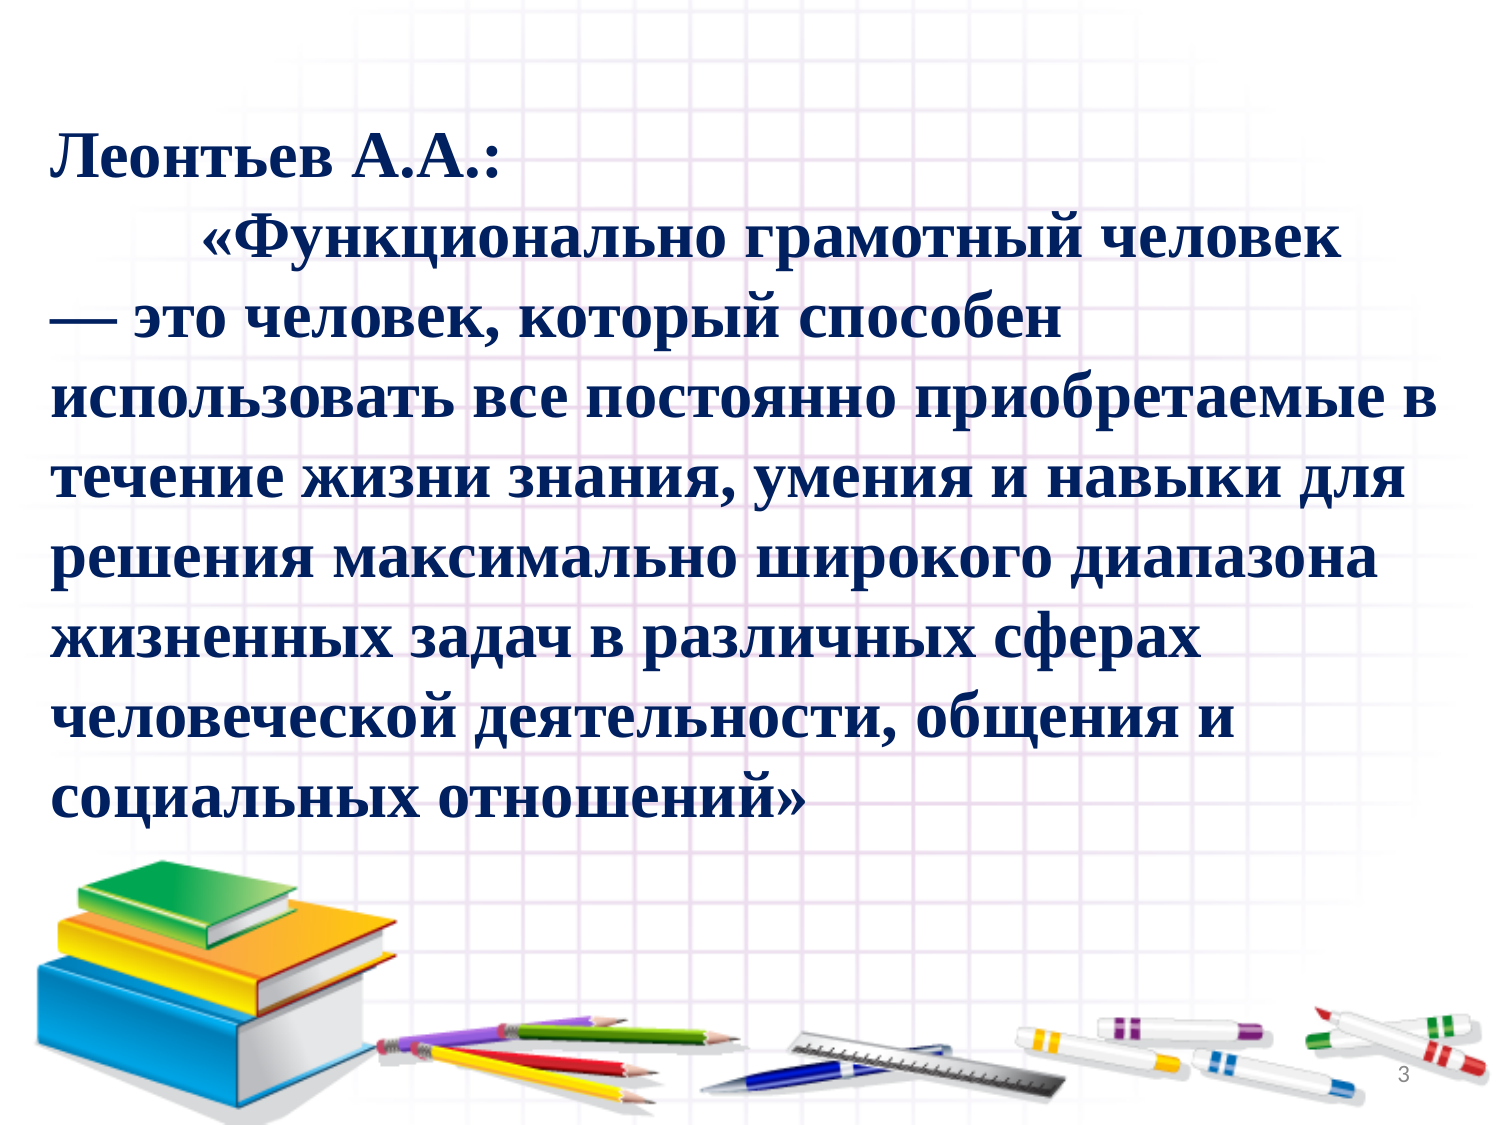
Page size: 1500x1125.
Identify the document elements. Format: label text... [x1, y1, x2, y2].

text_box Леонтьев А.А.: «Функционально грамотный человек — это человек, который способен использовать все постоянно приобретаемые в течение жизни знания, умения и навыки для решения максимально широкого диапазона жизненных задач в различных сферах человеческой деятельности, общения и социальных отношений» [35, 58, 1500, 883]
picture [0, 0, 1500, 1125]
slide_number 3 [1074, 1042, 1425, 1103]
